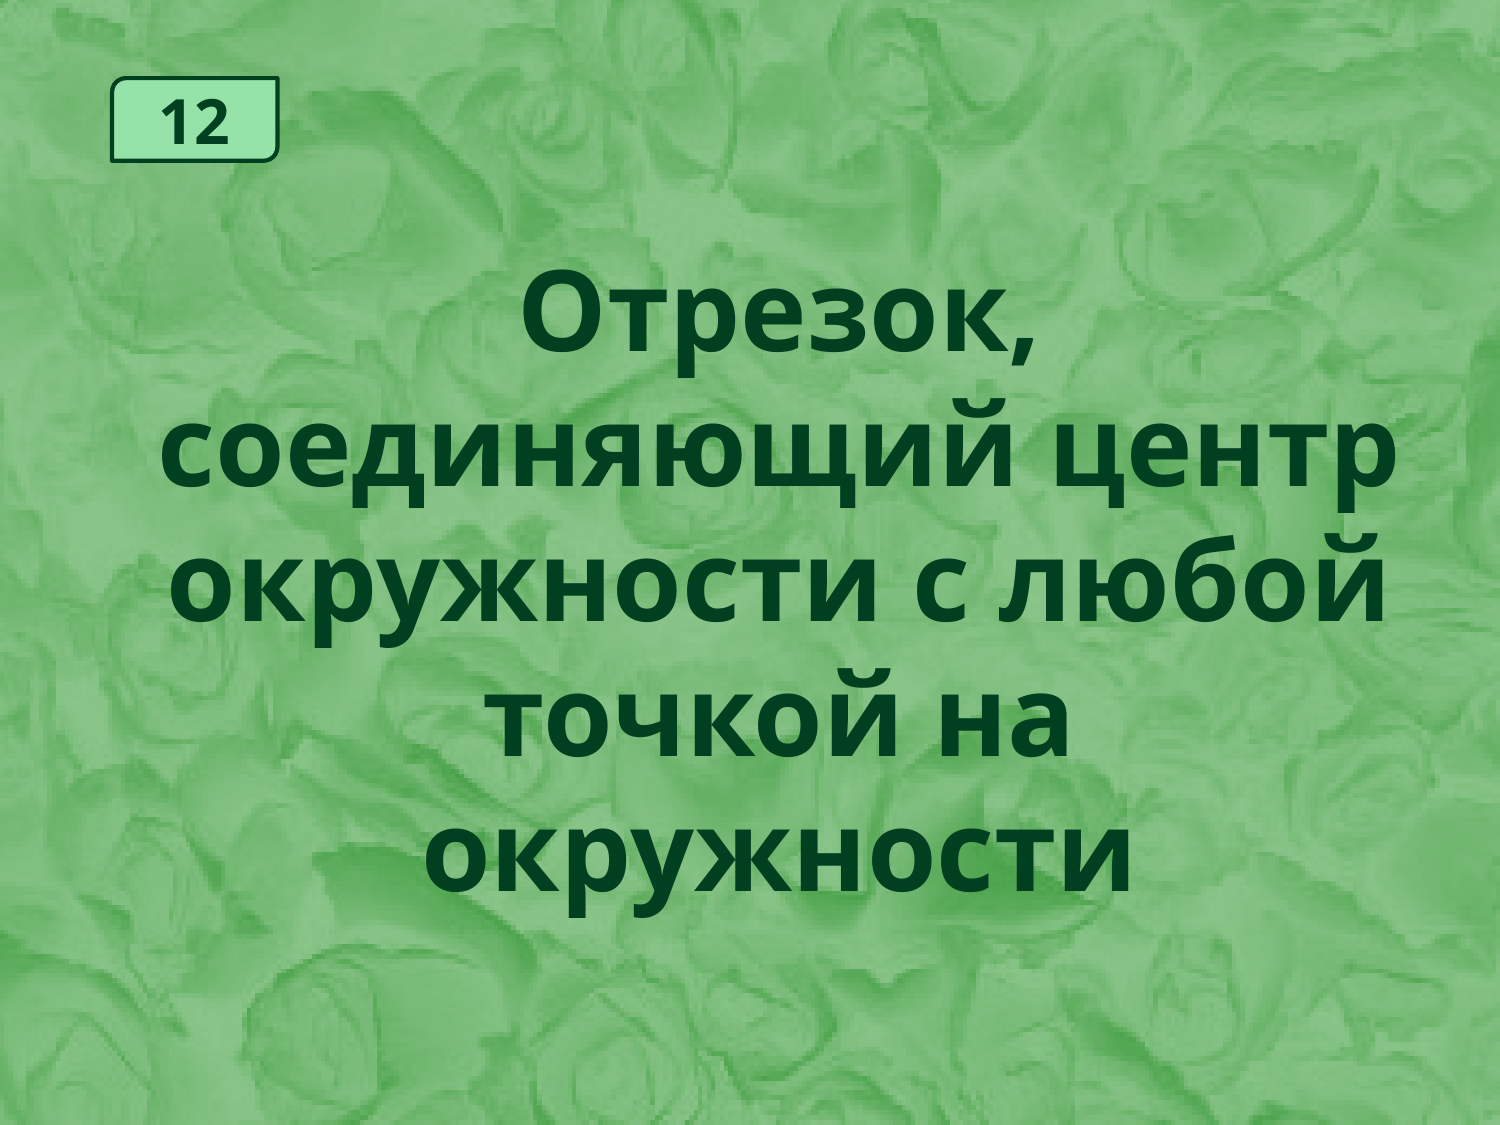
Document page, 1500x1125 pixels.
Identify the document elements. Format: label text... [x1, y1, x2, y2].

text_box 12 [109, 76, 280, 163]
text_box Отрезок, соединяющий центр окружности с любой точкой на окружности [135, 231, 1424, 922]
